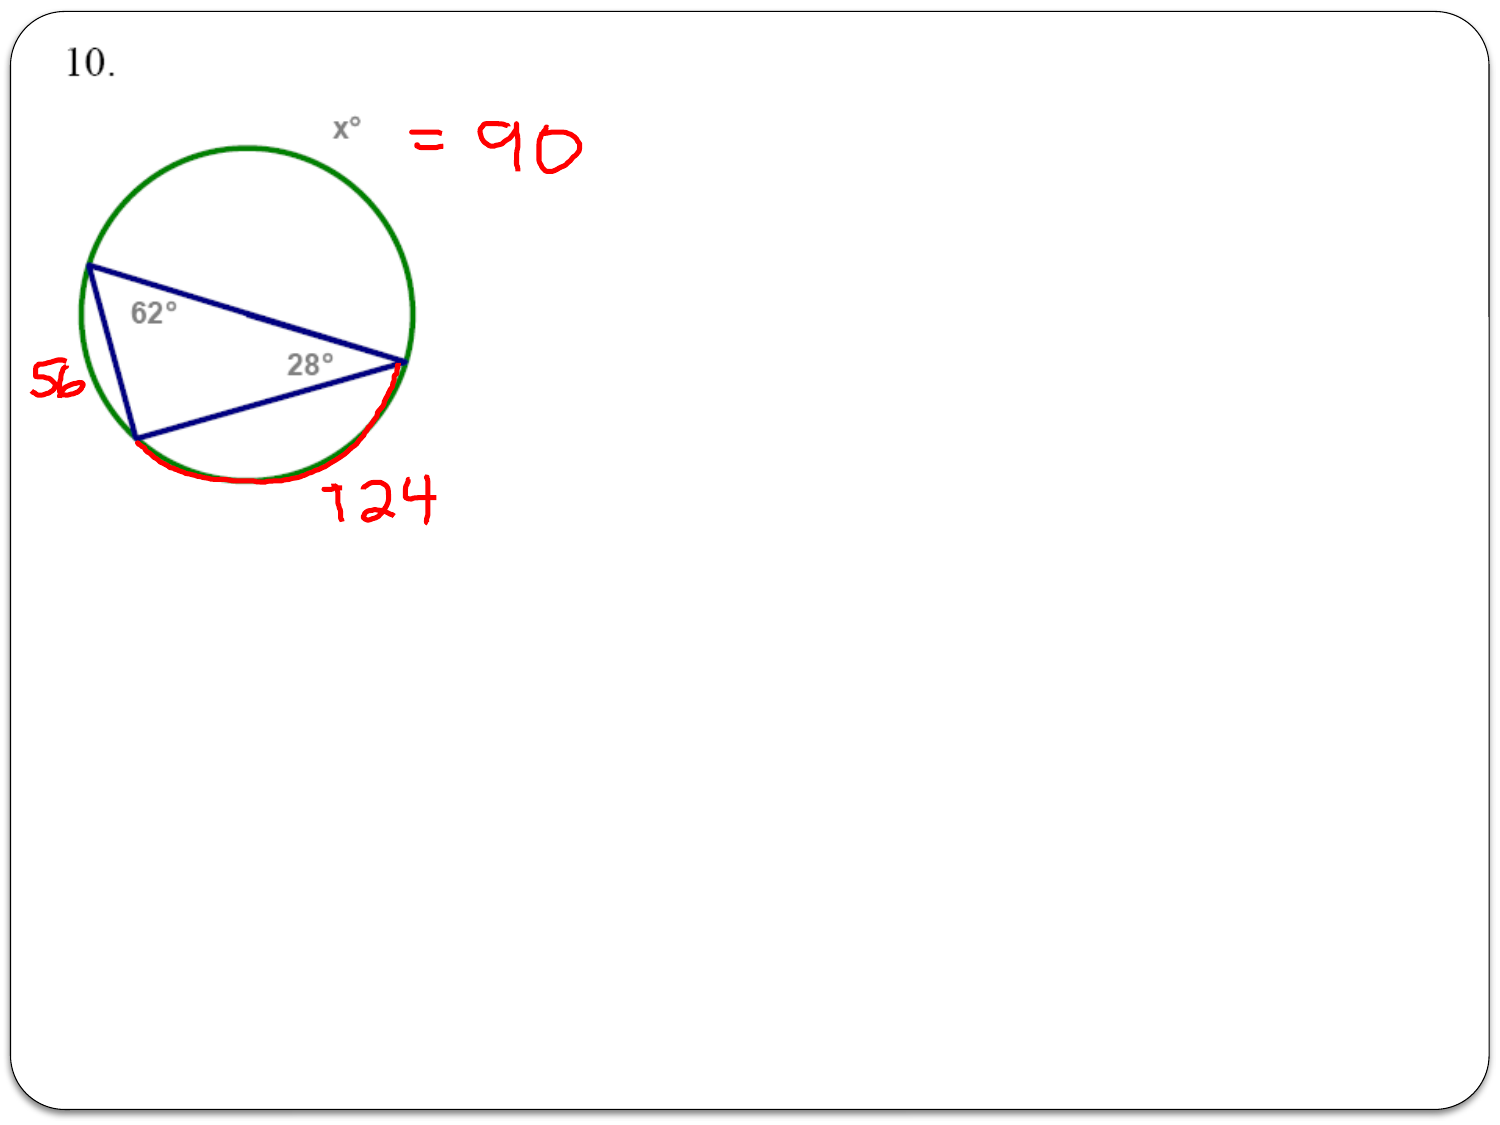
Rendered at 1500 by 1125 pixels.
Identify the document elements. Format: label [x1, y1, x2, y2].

text_box [362, 513, 383, 521]
text_box [31, 359, 84, 399]
text_box [538, 126, 581, 173]
text_box [425, 513, 429, 524]
text_box [479, 122, 519, 172]
picture [37, 37, 451, 504]
